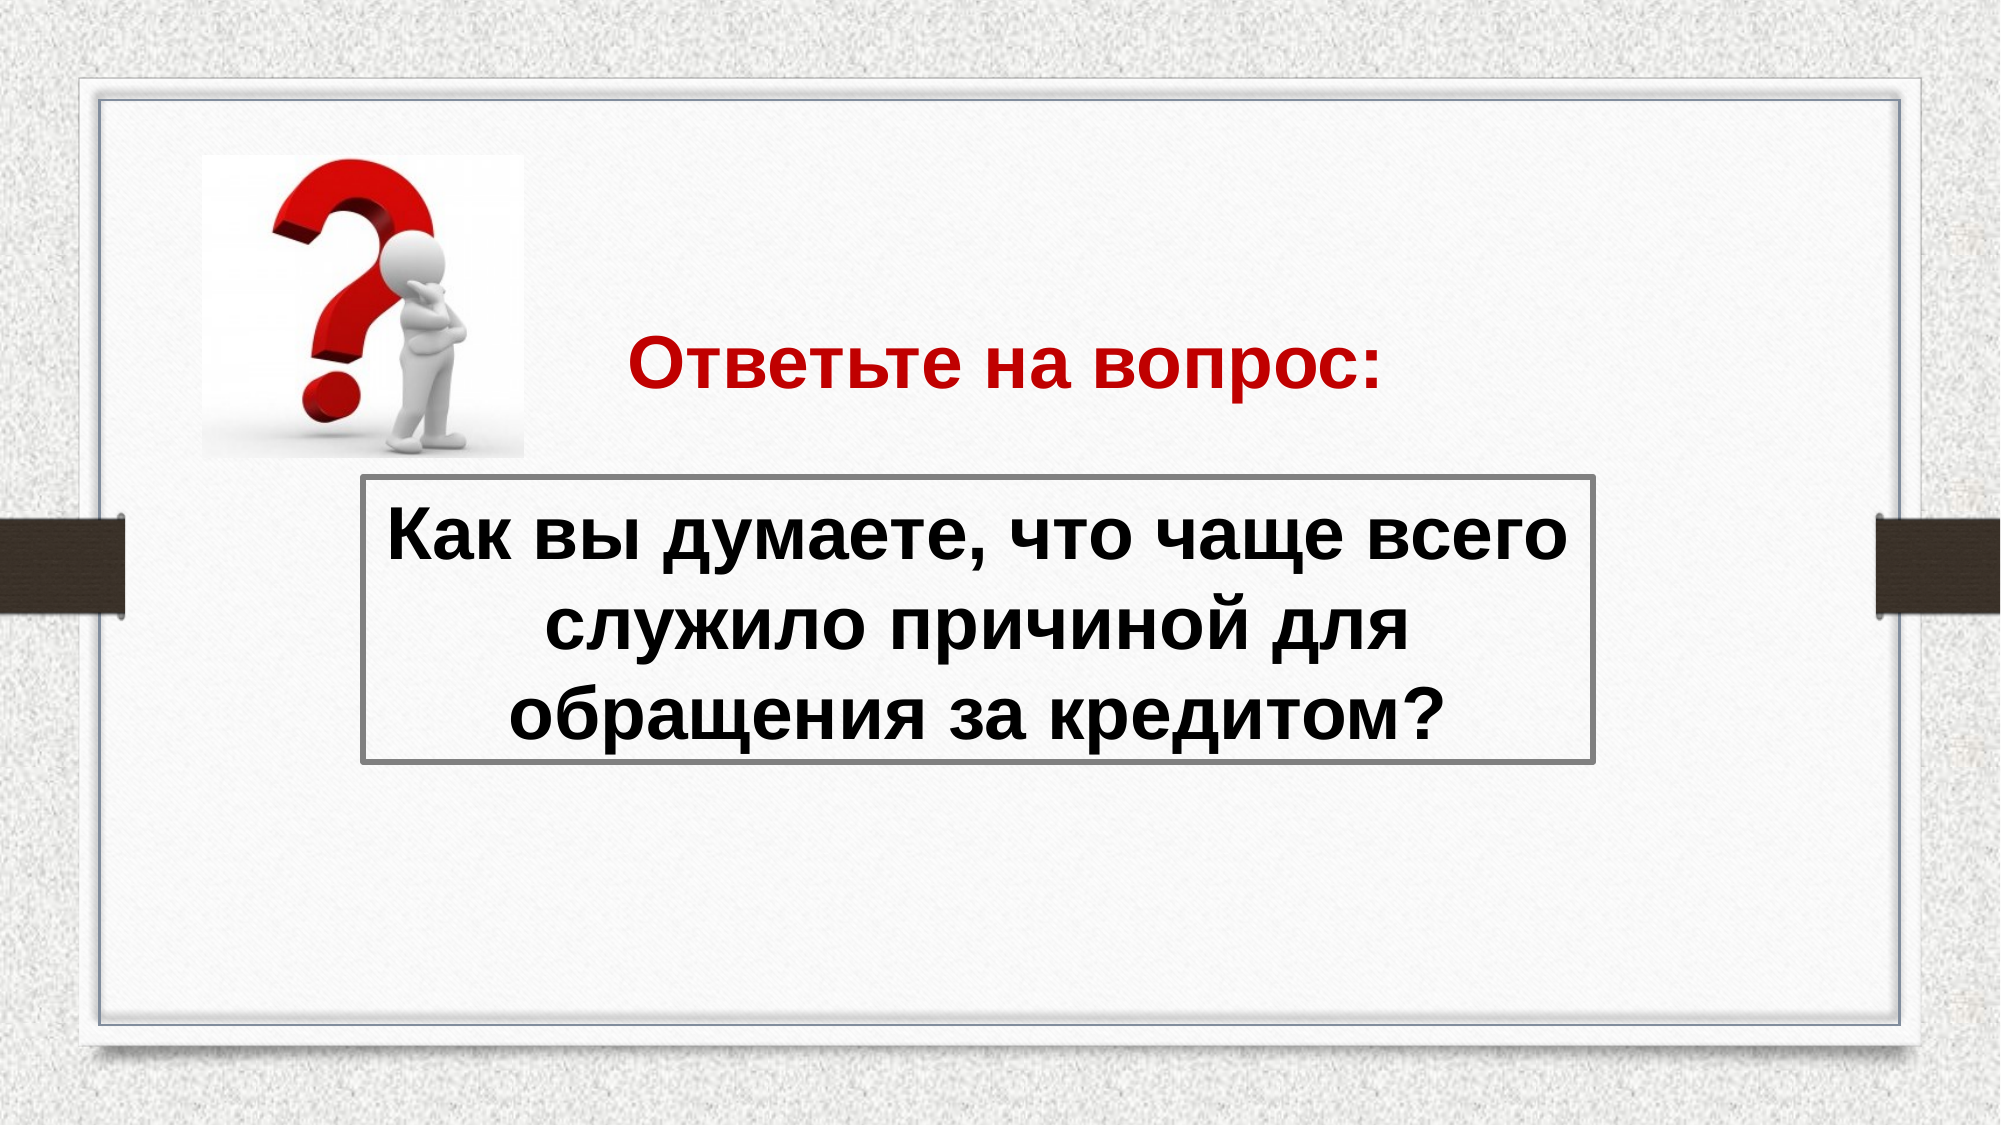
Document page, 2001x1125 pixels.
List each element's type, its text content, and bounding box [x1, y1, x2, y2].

picture [0, 0, 2001, 1125]
text_box Ответьте на вопрос: [528, 306, 1794, 414]
text_box Как вы думаете, что чаще всего служило причиной для обращения за кредитом? [363, 476, 1594, 762]
